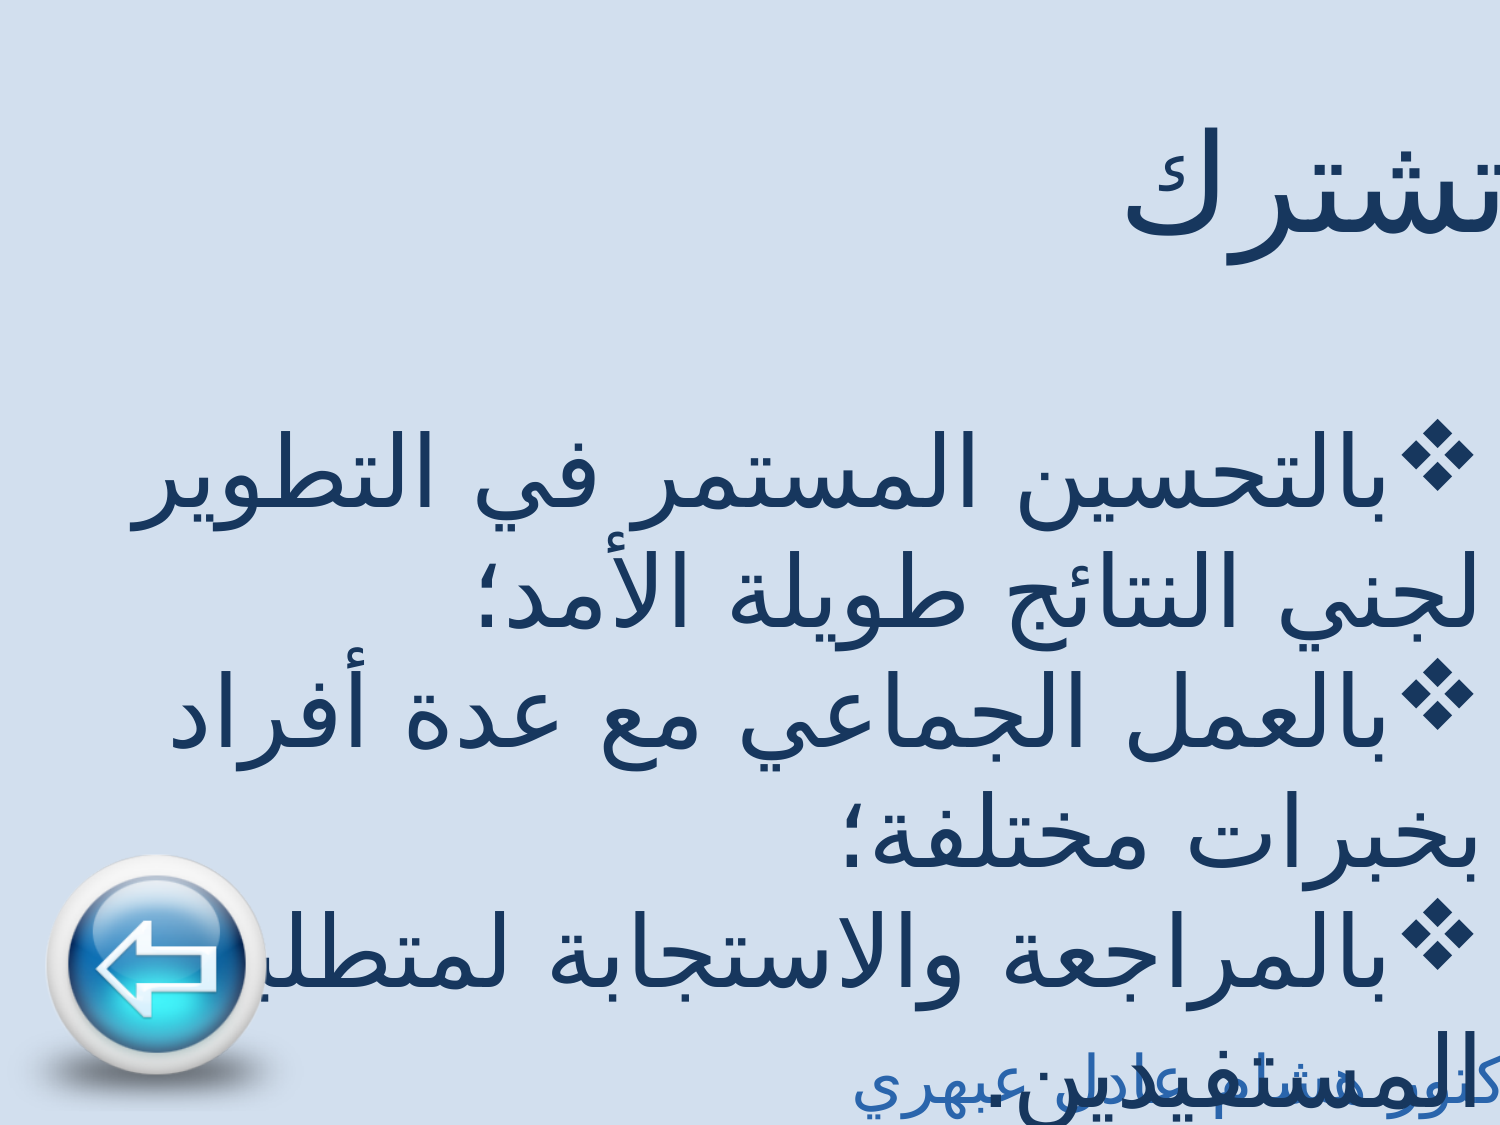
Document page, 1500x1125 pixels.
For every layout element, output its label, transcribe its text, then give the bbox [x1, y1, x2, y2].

text_box بالتحسين المستمر في التطوير لجني النتائج طويلة الأمد؛ بالعمل الجماعي مع عدة أفراد بخبرات مختلفة؛ بالمراجعة والاستجابة لمتطلبات المستفيدين. [0, 399, 1500, 1125]
text_box [0, 0, 1500, 399]
picture [0, 812, 313, 1125]
text_box تشترك [1104, 87, 1500, 268]
